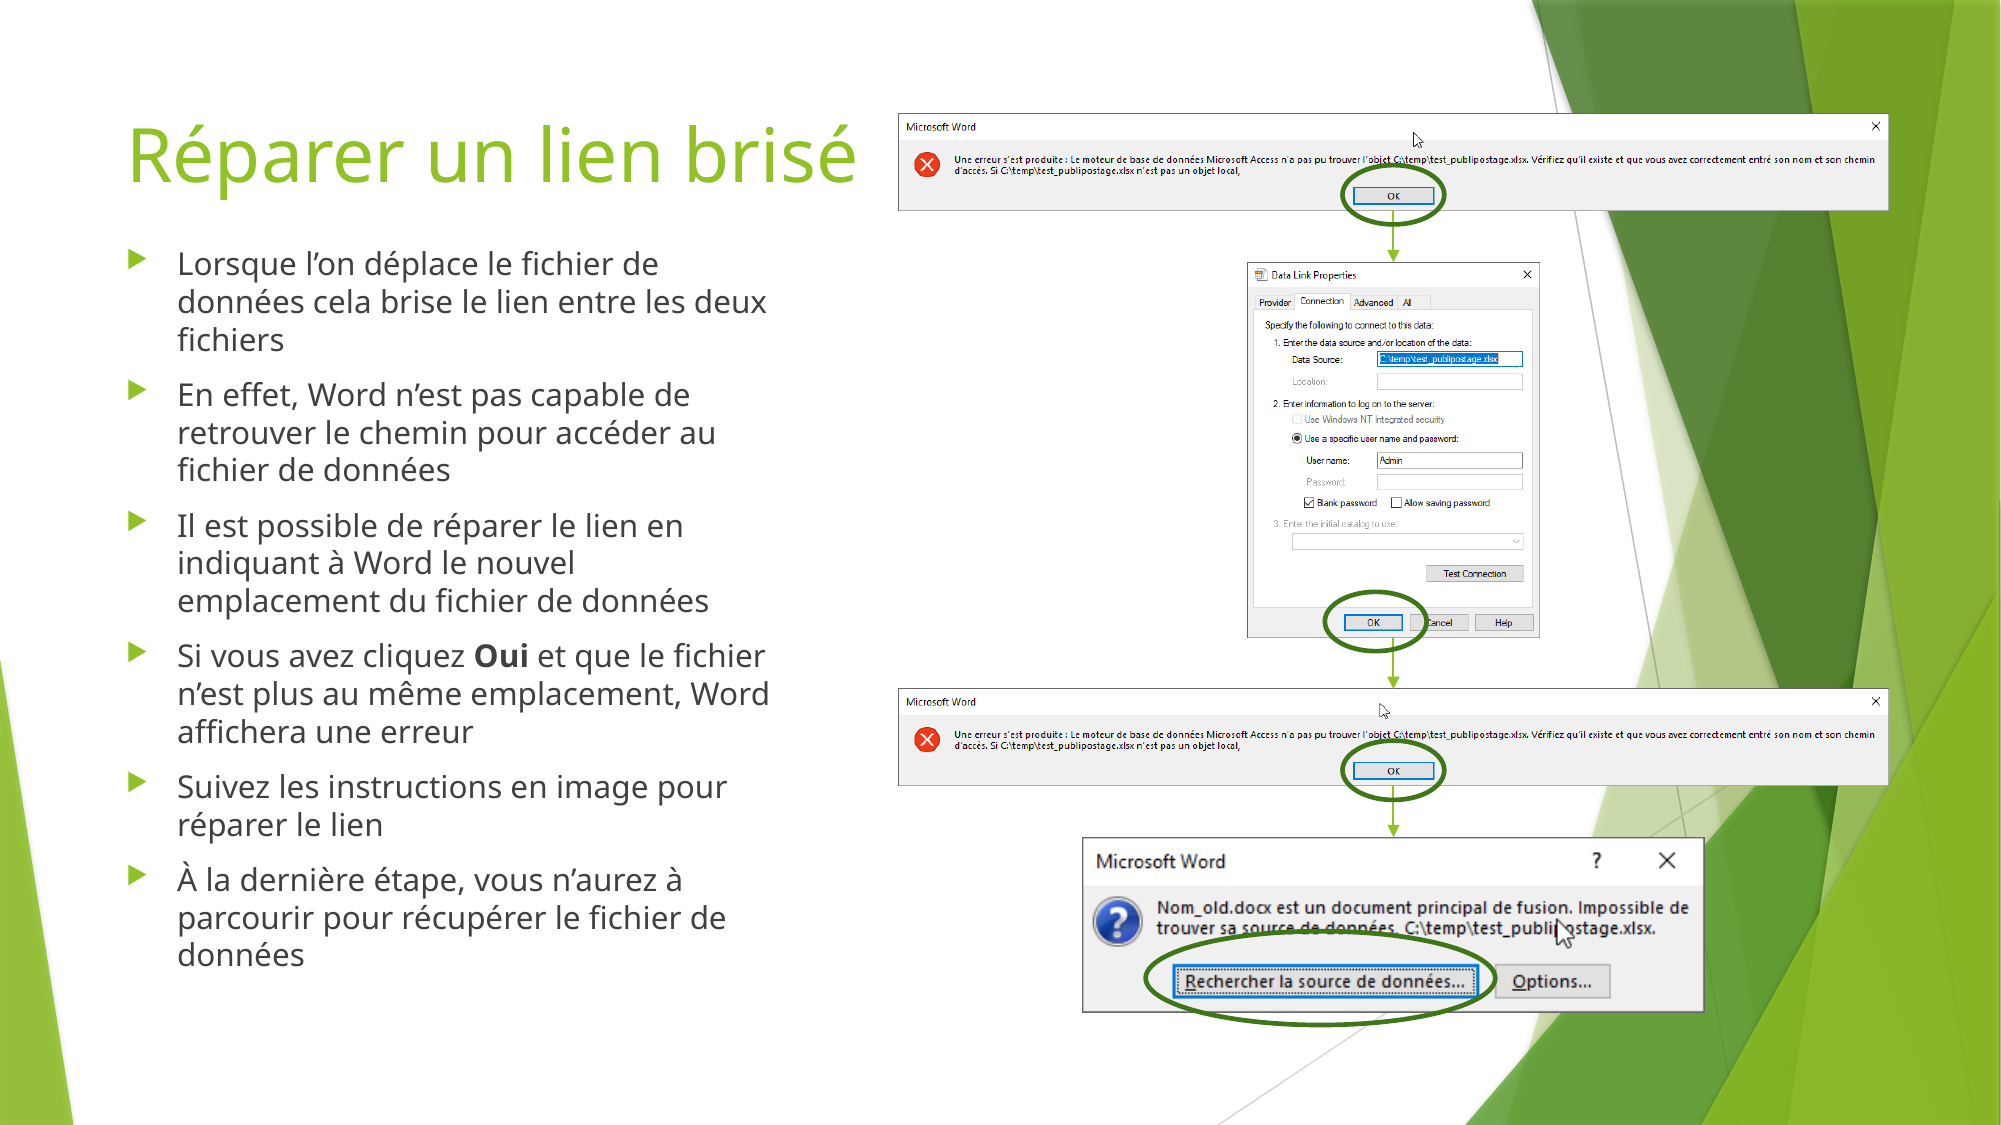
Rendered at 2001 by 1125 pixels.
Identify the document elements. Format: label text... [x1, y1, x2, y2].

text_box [897, 113, 1890, 1026]
list Lorsque l’on déplace le fichier de données cela brise le lien entre les deux fichiers En effet, Word n’est pas capable de retrouver le chemin pour accéder au fichier de données Il est possible de réparer le lien en indiquant à Word le nouvel emplacement du fichier de données Si vous avez cliquez Oui et que le fichier n’est plus au même emplacement, Word affichera une erreur Suivez les instructions en image pour réparer le lien À la dernière étape, vous n’aurez à parcourir pour récupérer le fichier de données [111, 236, 798, 991]
title Réparer un lien brisé [111, 99, 1522, 317]
